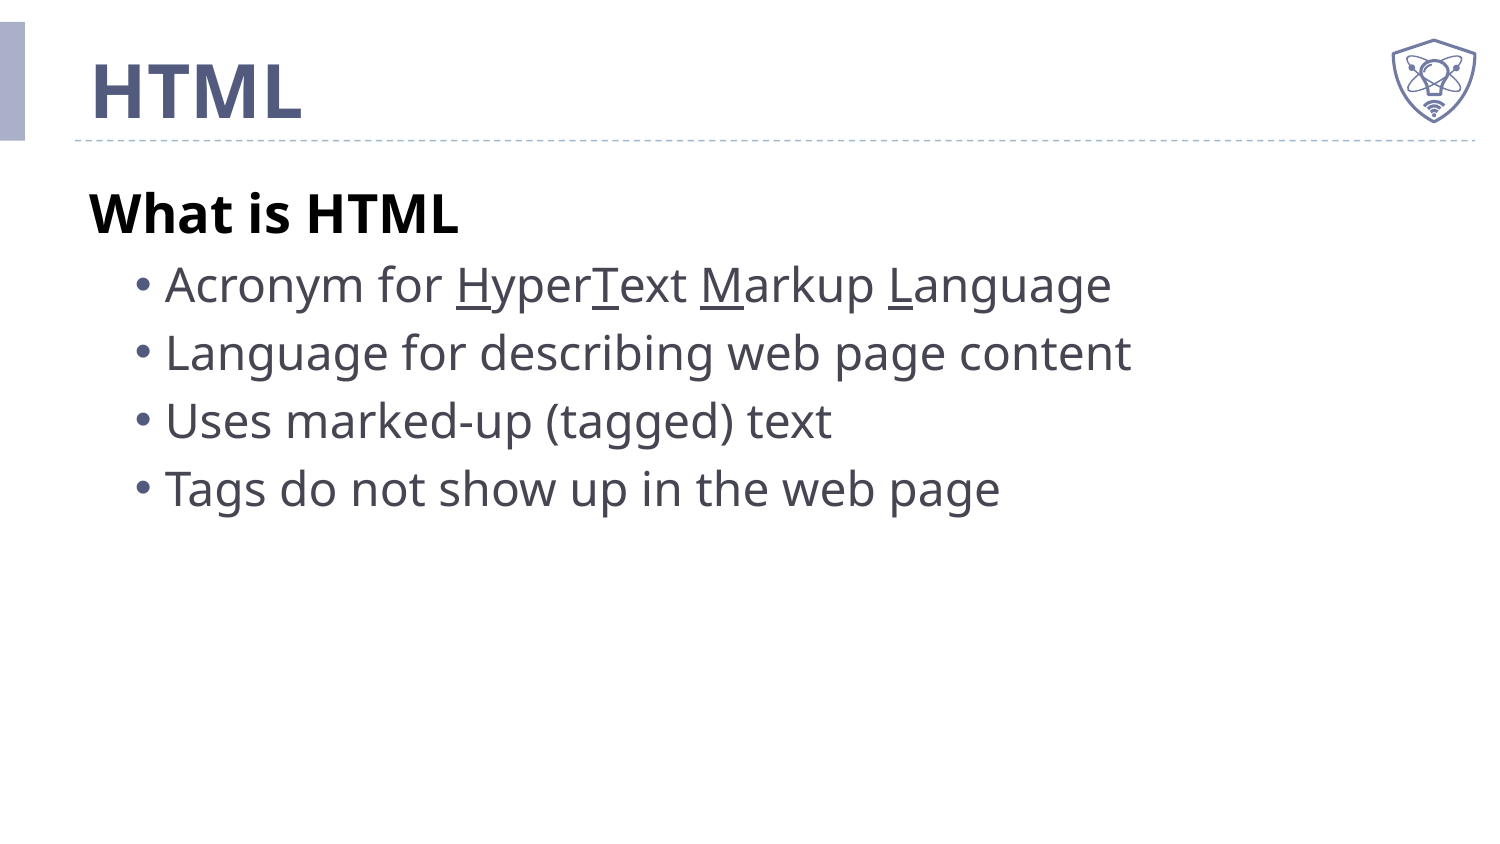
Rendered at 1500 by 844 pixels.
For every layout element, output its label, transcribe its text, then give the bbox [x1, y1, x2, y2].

title HTML [75, 18, 1475, 141]
list What is HTML Acronym for HyperText Markup Language Language for describing web page content Uses marked-up (tagged) text Tags do not show up in the web page [75, 171, 1475, 835]
